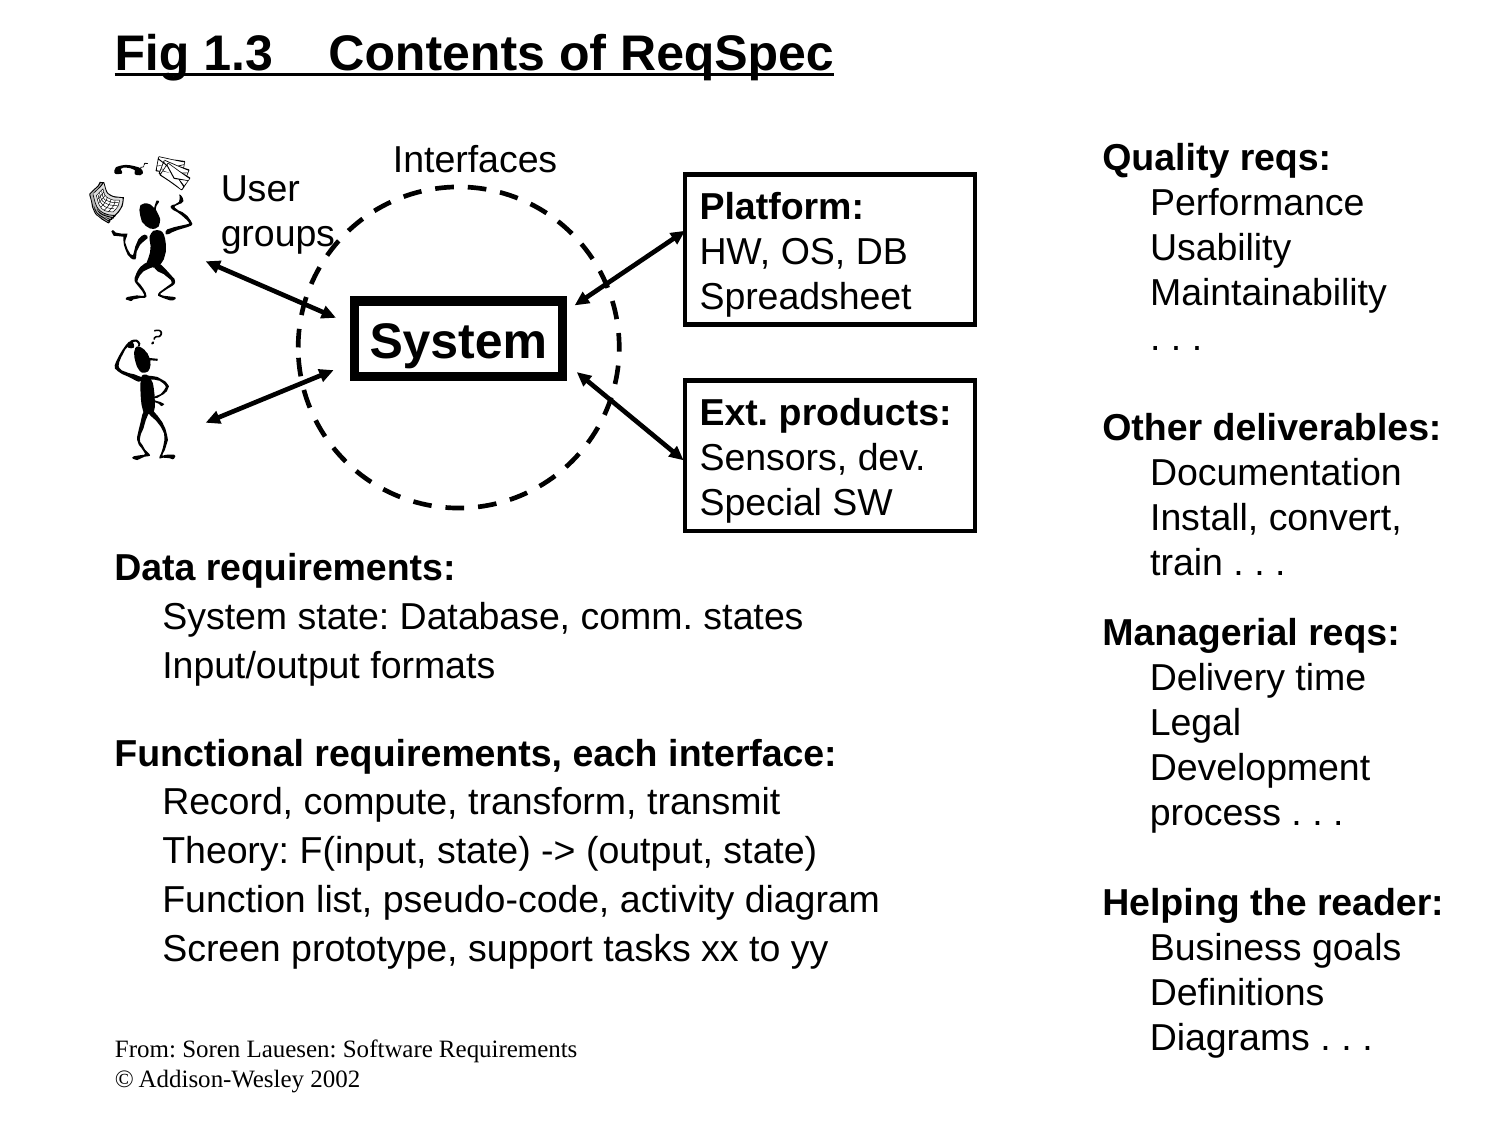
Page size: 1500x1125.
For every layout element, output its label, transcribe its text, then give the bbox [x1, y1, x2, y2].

text_box Functional requirements, each interface: Record, compute, transform, transmit Theory: F(input, state) -> (output, state) Function list, pseudo-code, activity diagram Screen prototype, support tasks xx to yy [99, 720, 965, 977]
text_box [607, 230, 685, 284]
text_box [114, 329, 176, 461]
text_box Interfaces [378, 127, 573, 189]
text_box Platform: HW, OS, DB Spreadsheet [684, 174, 975, 325]
text_box Data requirements: System state: Database, comm. states Input/output formats [99, 535, 965, 694]
text_box Ext. products: Sensors, dev. Special SW [684, 380, 975, 531]
slide_number From: Soren Lauesen: Software Requirements © Addison-Wesley 2002 [99, 1025, 875, 1100]
text_box [298, 189, 620, 509]
text_box [205, 260, 304, 304]
text_box [205, 383, 302, 424]
text_box Managerial reqs: Delivery time Legal Development process . . . Helping the reader: Business goals Definitions Diagrams . . . [1087, 599, 1459, 1066]
text_box Fig 1.3 Contents of ReqSpec [99, 12, 1085, 88]
text_box User groups [206, 156, 351, 262]
text_box [611, 400, 684, 461]
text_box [89, 156, 193, 301]
text_box Quality reqs: Performance Usability Maintainability . . . Other deliverables: Documentation Install, convert, train . . . [1087, 124, 1457, 591]
